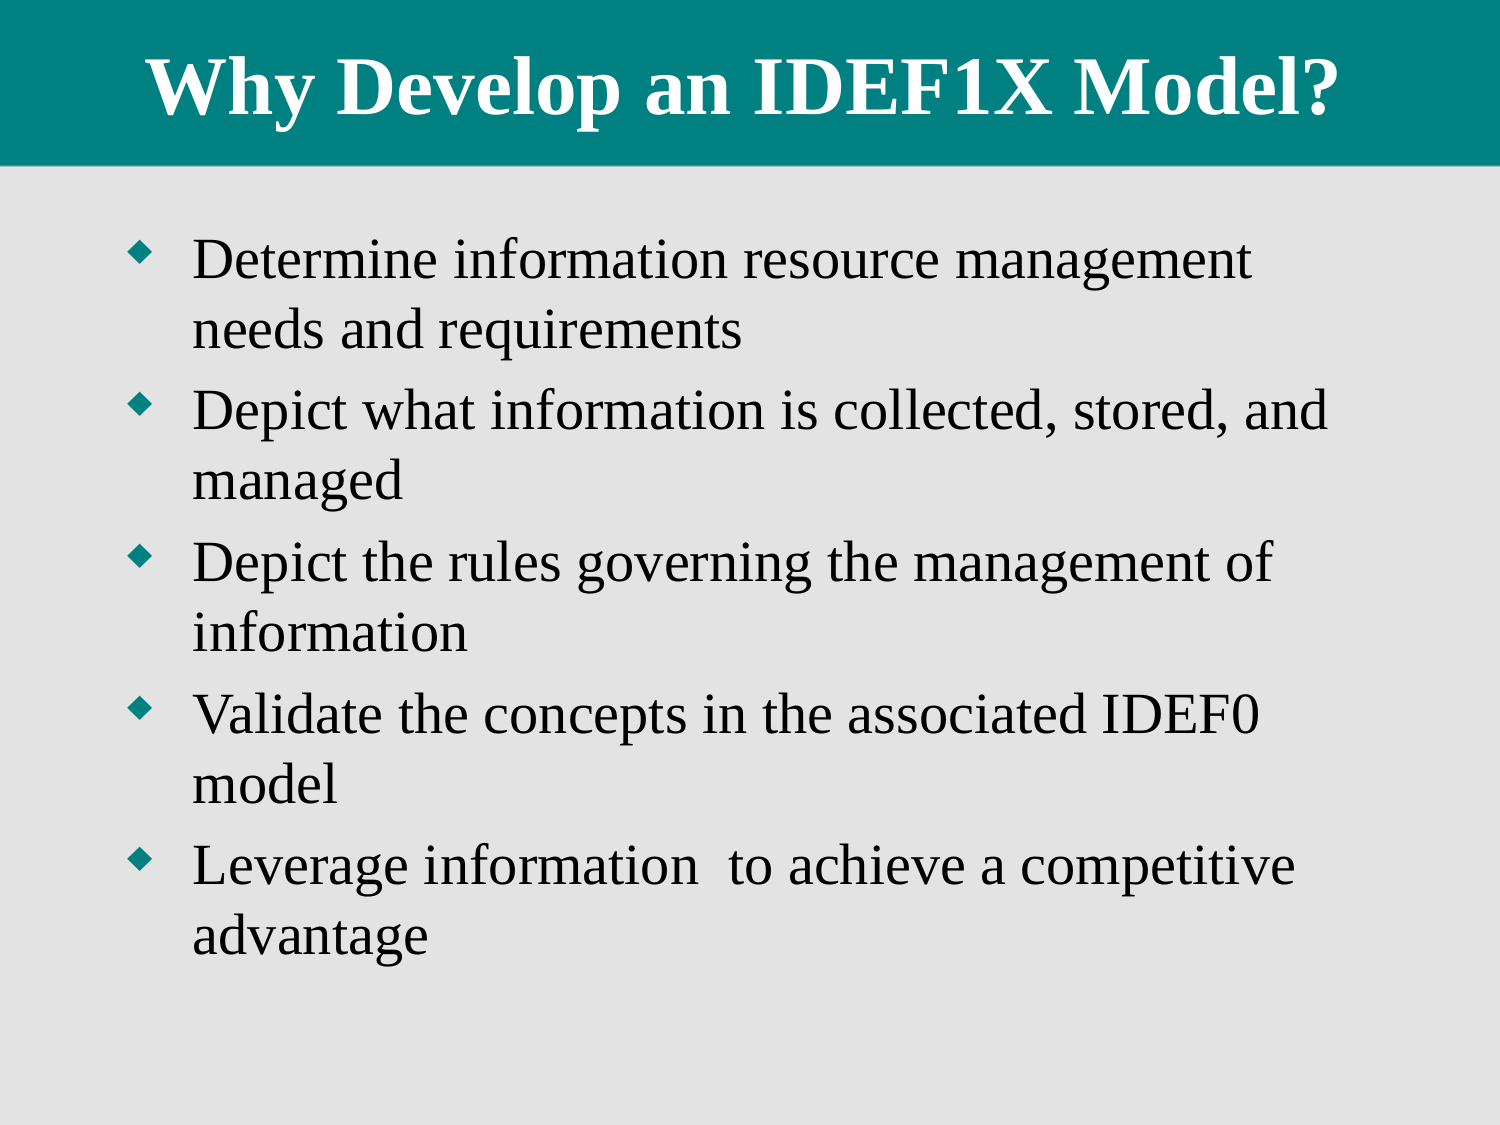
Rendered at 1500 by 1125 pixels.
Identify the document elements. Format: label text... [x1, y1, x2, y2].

title Why Develop an IDEF1X Model? [0, 23, 1488, 140]
picture [0, 0, 1500, 1125]
list Determine information resource management needs and requirements Depict what information is collected, stored, and managed Depict the rules governing the management of information Validate the concepts in the associated IDEF0 model Leverage information to achieve a competitive advantage [111, 211, 1388, 985]
